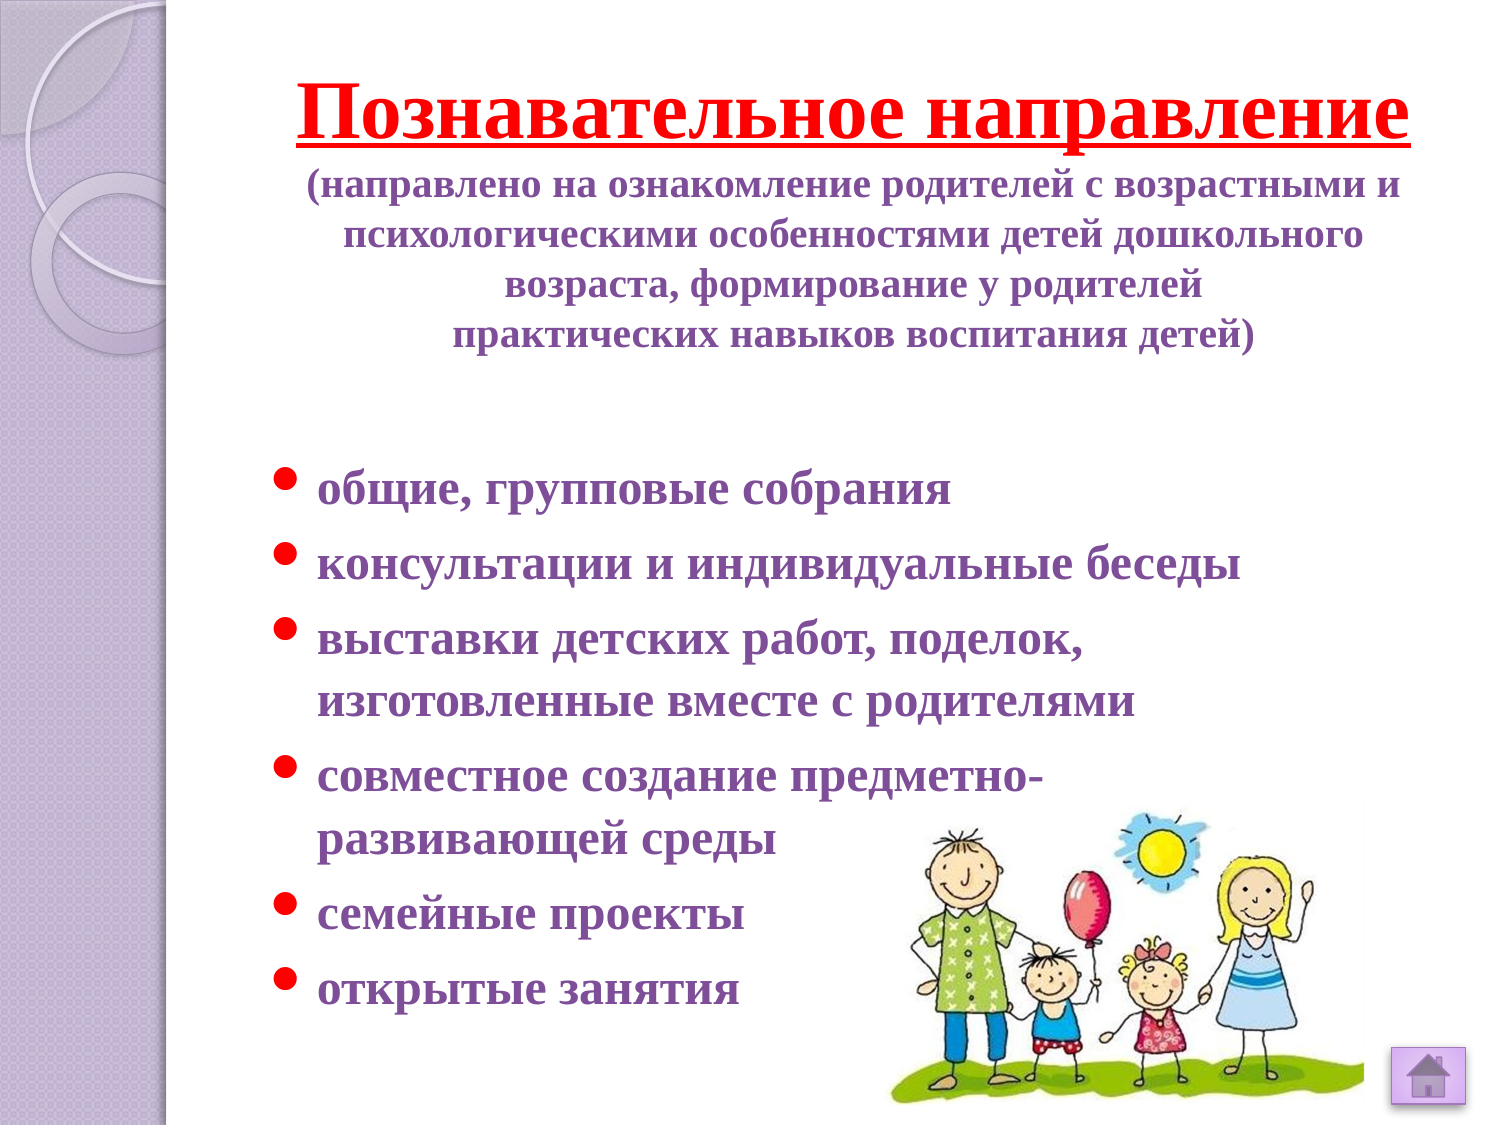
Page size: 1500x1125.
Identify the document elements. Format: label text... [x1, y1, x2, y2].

title Познавательное направление (направлено на ознакомление родителей с возрастными и психологическими особенностями детей дошкольного возраста, формирование у родителей практических навыков воспитания детей) [242, 30, 1466, 480]
text_box [1391, 1047, 1466, 1105]
picture [847, 796, 1365, 1105]
list общие, групповые собрания консультации и индивидуальные беседы выставки детских работ, поделок, изготовленные вместе с родителями совместное создание предметно-развивающей среды семейные проекты открытые занятия [242, 444, 1365, 1059]
